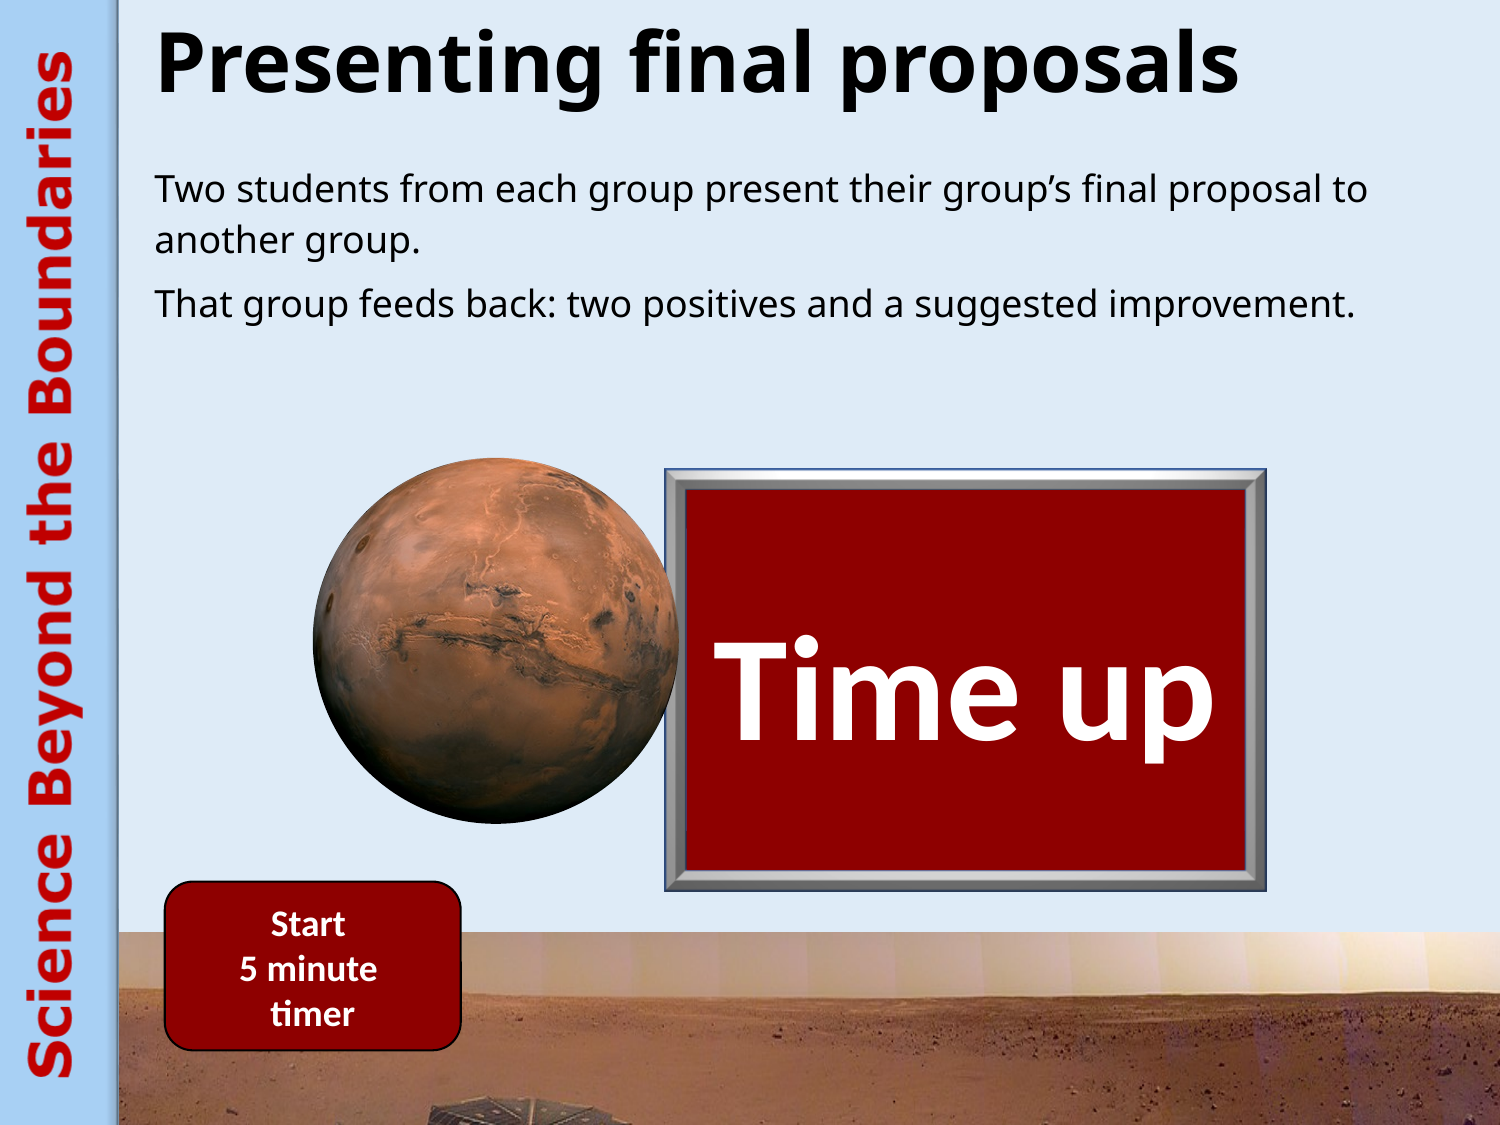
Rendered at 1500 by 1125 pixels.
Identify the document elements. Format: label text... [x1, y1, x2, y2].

text_box Two students from each group present their group’s final proposal to another group. That group feeds back: two positives and a suggested improvement. [139, 151, 1477, 333]
picture [312, 457, 1269, 894]
picture [0, 0, 1500, 1125]
text_box Start 5 minute timer [163, 880, 462, 927]
text_box Presenting final proposals [139, 1, 1477, 117]
